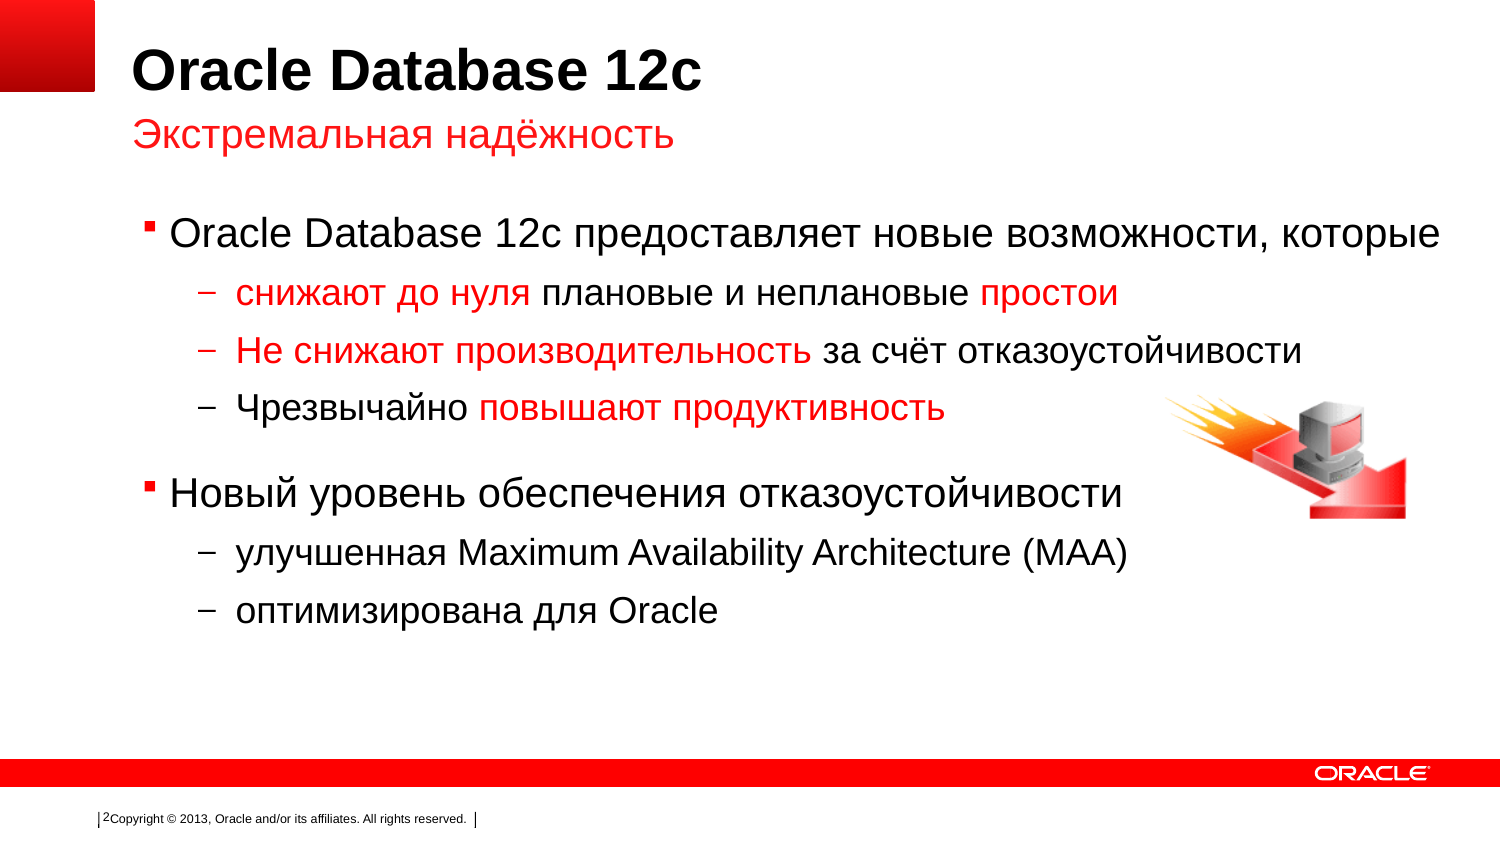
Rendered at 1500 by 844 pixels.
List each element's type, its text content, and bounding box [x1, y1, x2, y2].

list Экстремальная надёжность [131, 106, 1482, 157]
picture [1161, 383, 1410, 523]
picture [0, 759, 1500, 787]
title Oracle Database 12c [131, 40, 1482, 106]
list Oracle Database 12c предоставляет новые возможности, которые снижают до нуля плановые и неплановые простои Не снижают производительность за счёт отказоустойчивости Чрезвычайно повышают продуктивность Новый уровень обеспечения отказоустойчивости улучшенная Maximum Availability Architecture (MAA) оптимизирована для Oracle [131, 205, 1450, 753]
